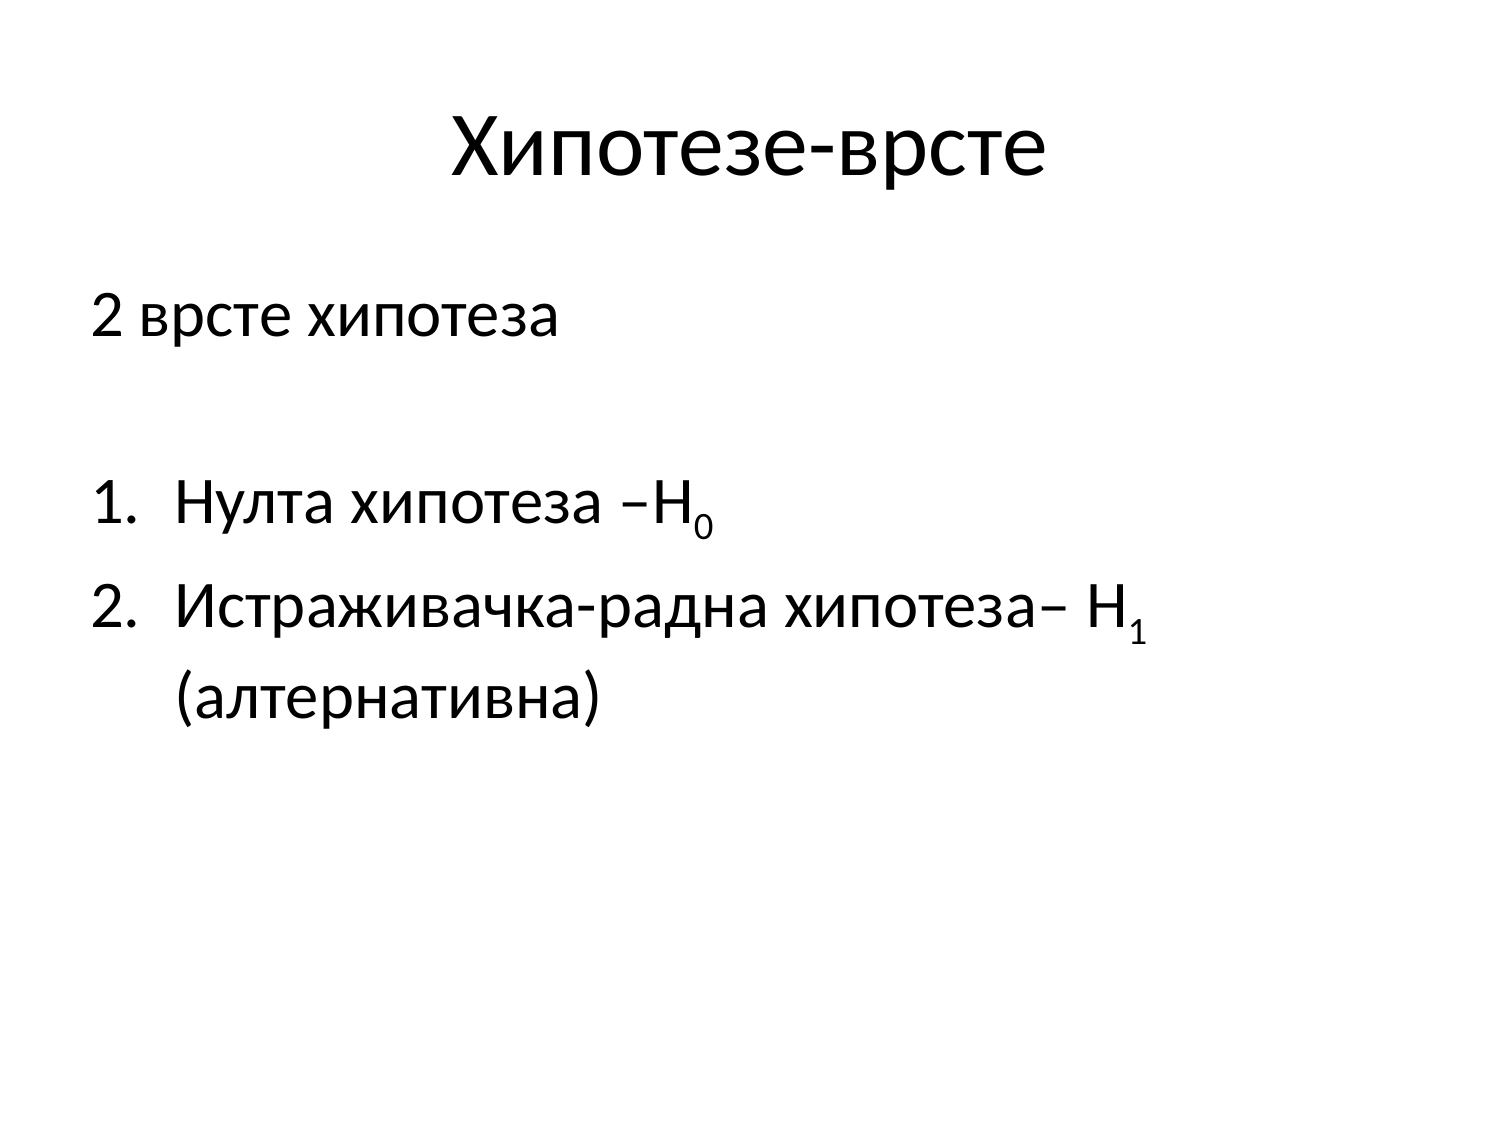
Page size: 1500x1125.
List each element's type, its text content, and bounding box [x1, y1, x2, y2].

title Хипотезе-врсте [75, 45, 1425, 233]
list 2 врсте хипотеза Нулта хипотеза –H0 Истраживачка-радна хипотеза– H1 (алтернативна) [75, 262, 1425, 1005]
